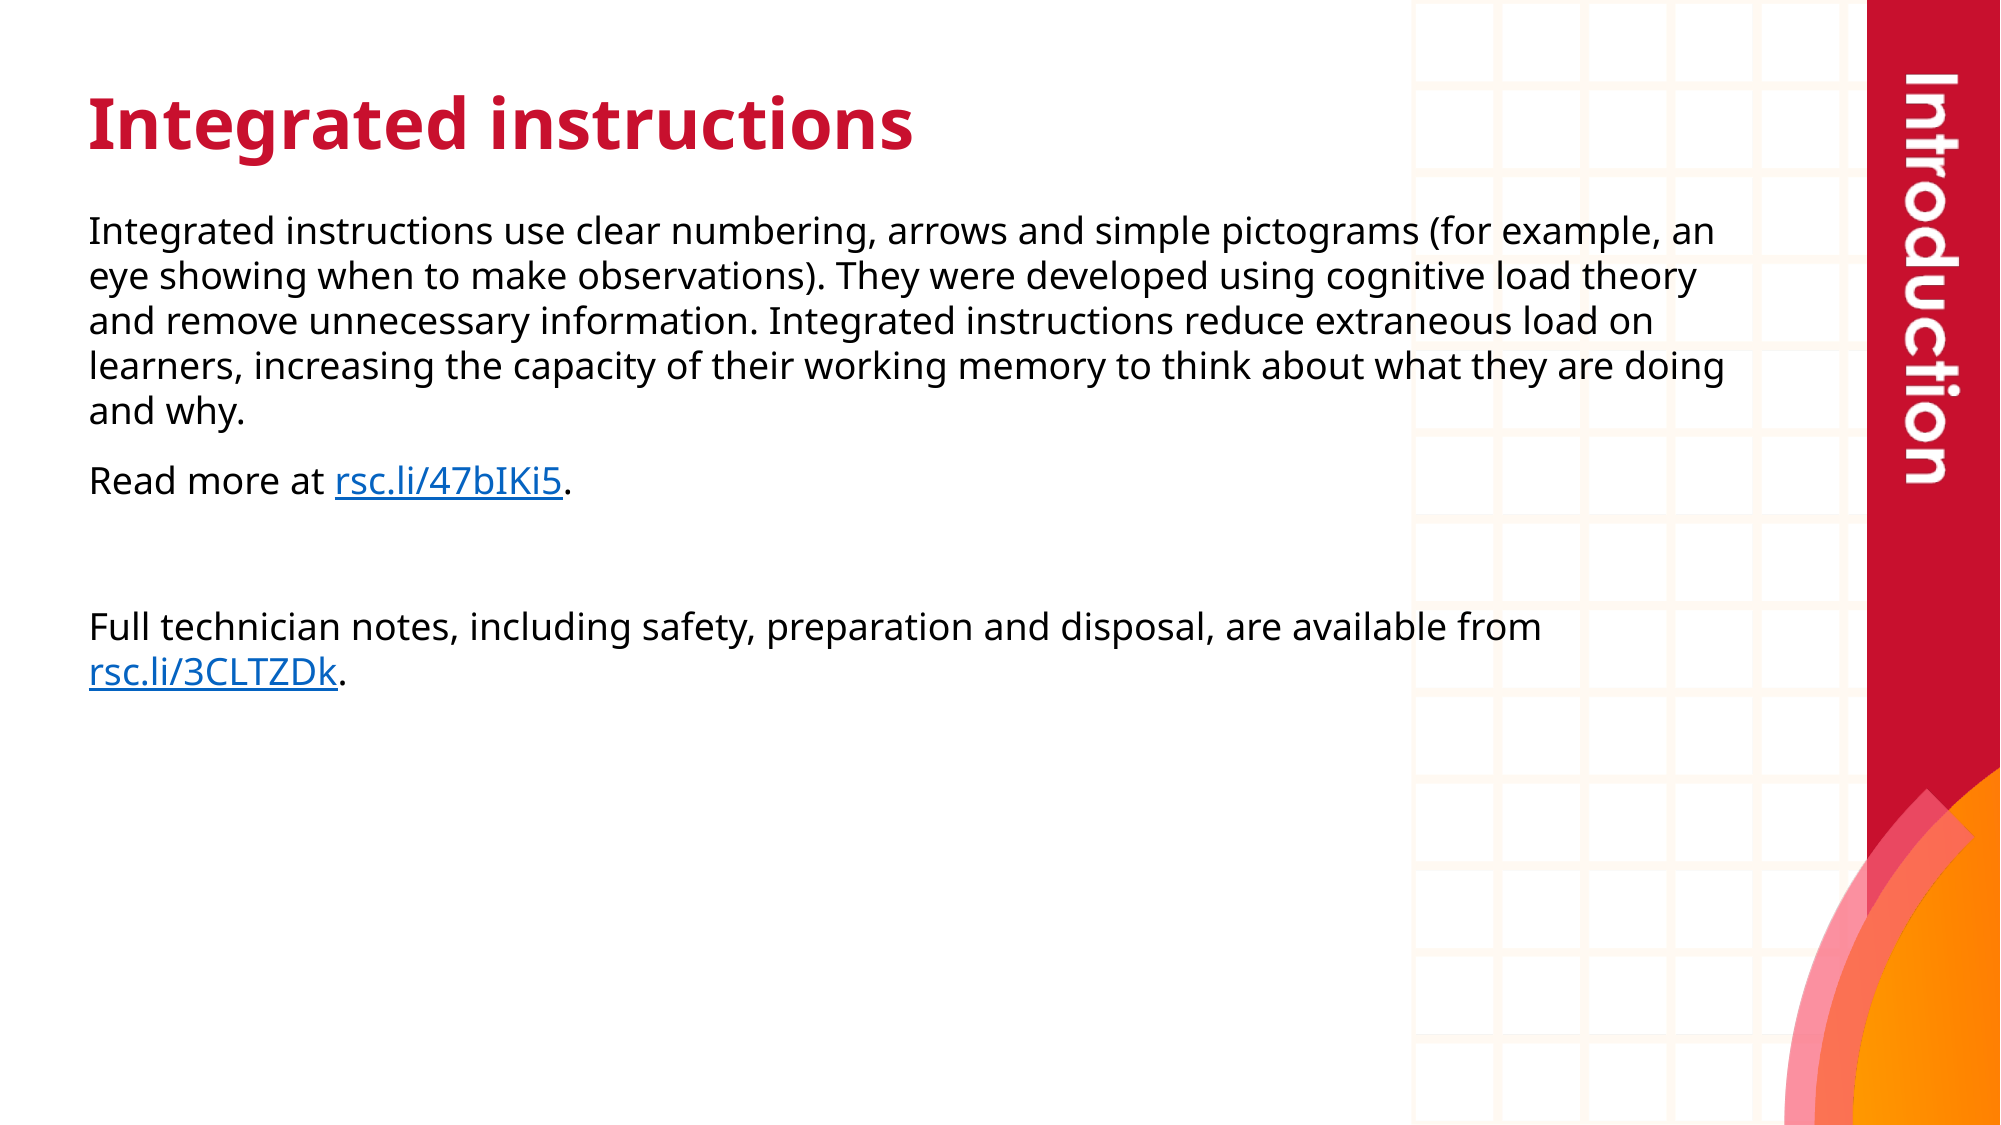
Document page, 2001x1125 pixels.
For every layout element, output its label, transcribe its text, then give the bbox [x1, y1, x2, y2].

picture [1411, 0, 2000, 1125]
list Integrated instructions use clear numbering, arrows and simple pictograms (for example, an eye showing when to make observations). They were developed using cognitive load theory and remove unnecessary information. Integrated instructions reduce extraneous load on learners, increasing the capacity of their working memory to think about what they are doing and why. Read more at rsc.li/47bIKi5. Full technician notes, including safety, preparation and disposal, are available from rsc.li/3CLTZDk. [88, 206, 1743, 1034]
title Integrated instructions [88, 88, 1743, 161]
